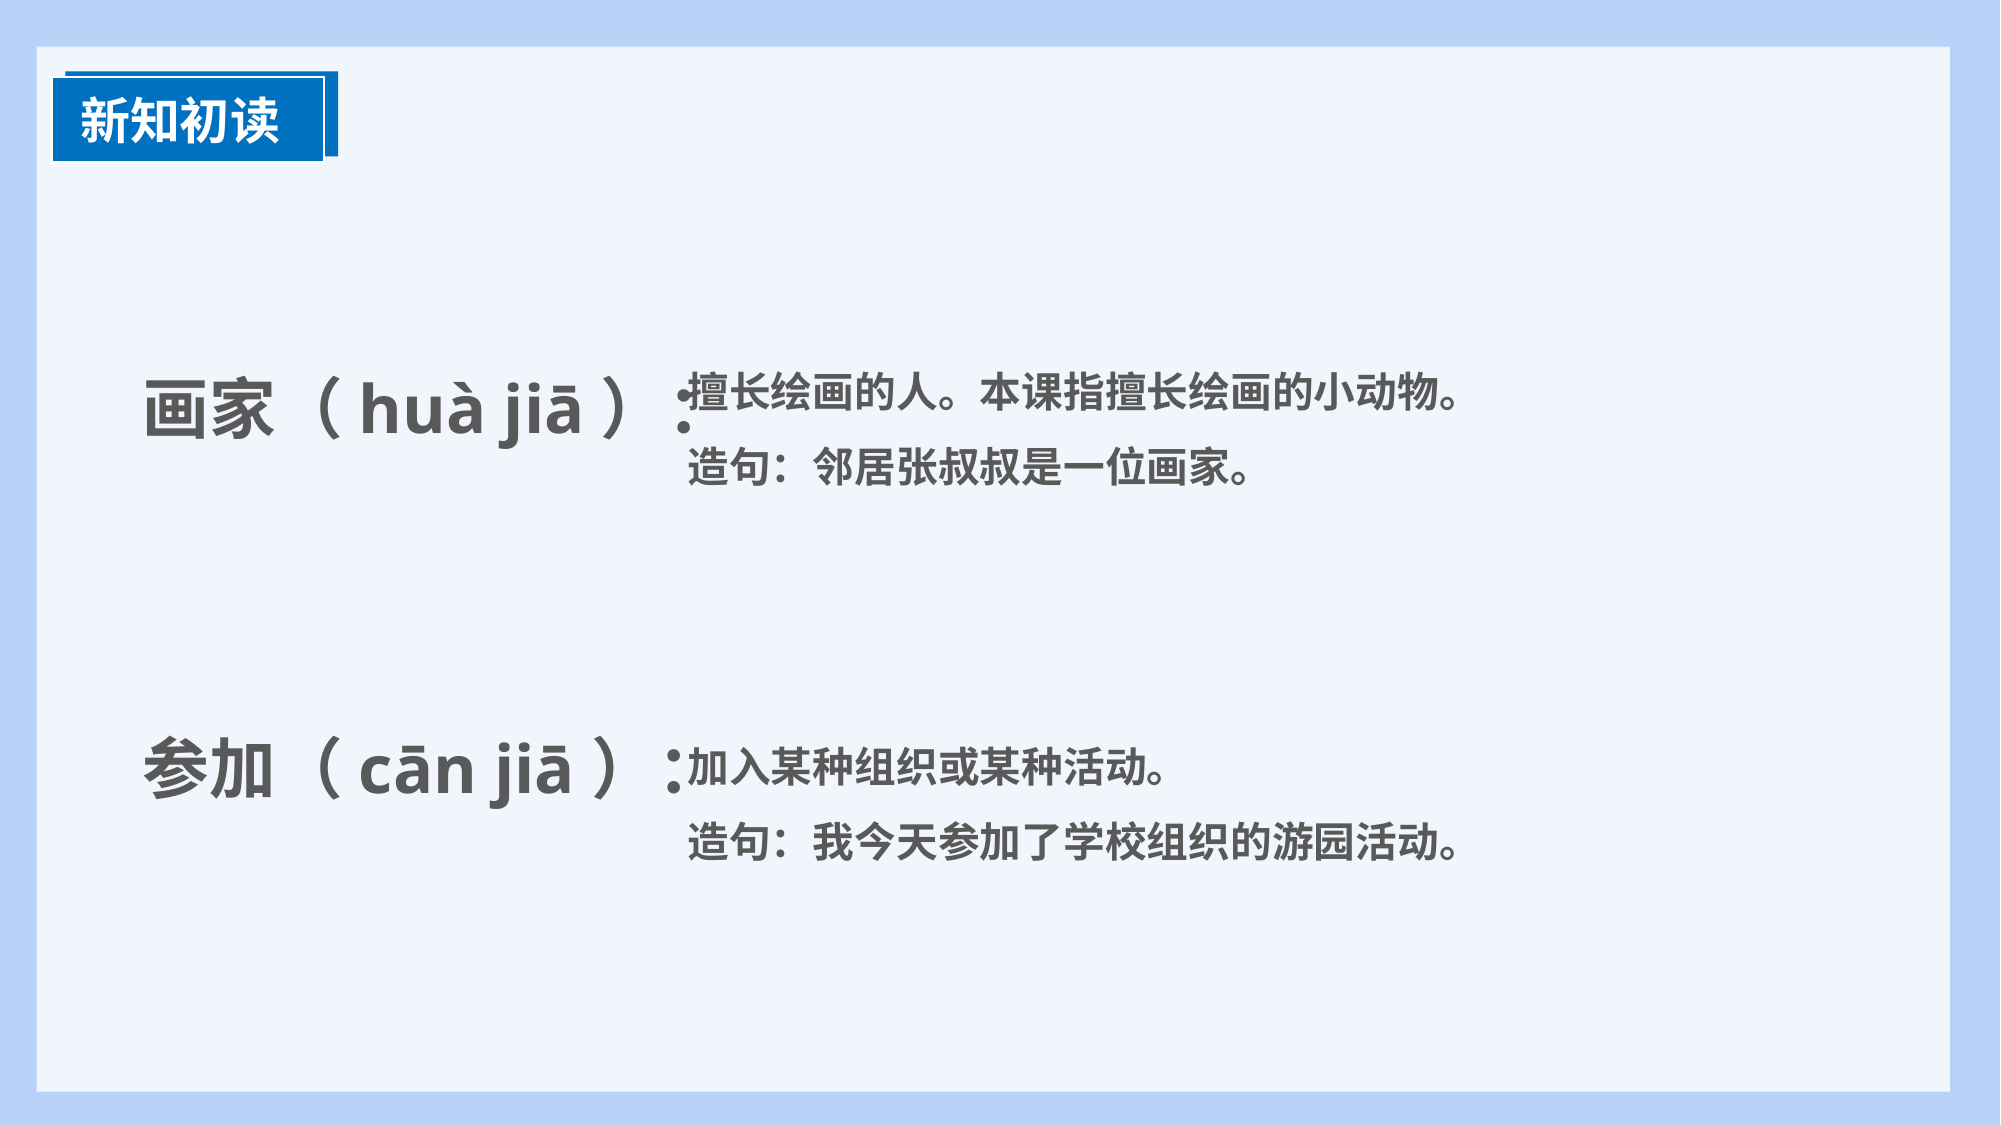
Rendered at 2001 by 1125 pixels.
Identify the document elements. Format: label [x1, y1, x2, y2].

text_box [127, 319, 1759, 870]
text_box [51, 71, 339, 163]
text_box [36, 46, 1951, 1093]
